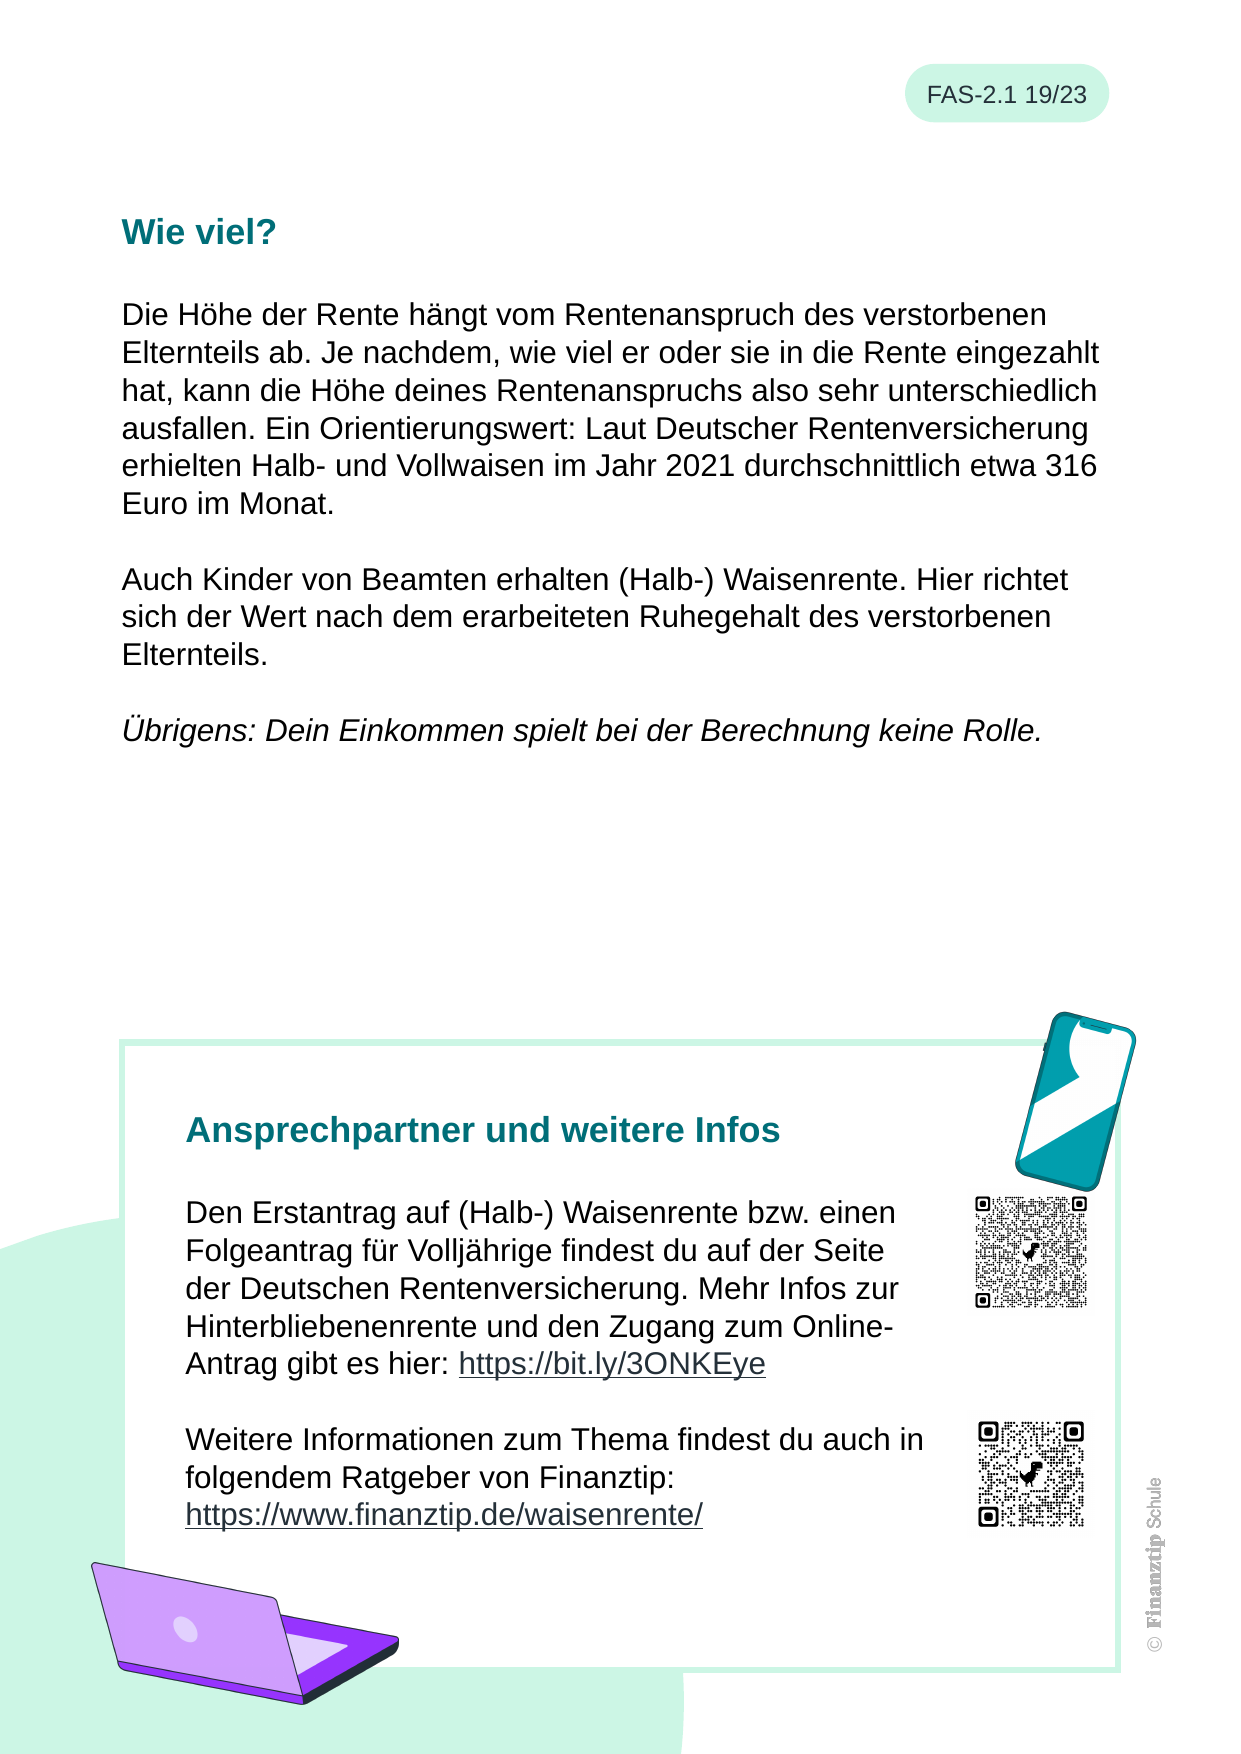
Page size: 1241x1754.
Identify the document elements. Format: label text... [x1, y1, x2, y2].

picture [967, 989, 1183, 1317]
text_box Wie viel? Die Höhe der Rente hängt vom Rentenanspruch des verstorbenen Elternteils ab. Je nachdem, wie viel er oder sie in die Rente eingezahlt hat, kann die Höhe deines Rentenanspruchs also sehr unterschiedlich ausfallen. Ein Orientierungswert: Laut Deutscher Rentenversicherung erhielten Halb- und Vollwaisen im Jahr 2021 durchschnittlich etwa 316 Euro im Monat. Auch Kinder von Beamten erhalten (Halb-) Waisenrente. Hier richtet sich der Wert nach dem erarbeiteten Ruhegehalt des verstorbenen Elternteils. Übrigens: Dein Einkommen spielt bei der Berechnung keine Rolle. [121, 200, 1119, 755]
text_box Ansprechpartner und weitere Infos Den Erstantrag auf (Halb-) Waisenrente bzw. einen Folgeantrag für Volljährige findest du auf der Seite der Deutschen Rentenversicherung. Mehr Infos zur Hinterbliebenenrente und den Zugang zum Online-Antrag gibt es hier: https://bit.ly/3ONKEye Weitere Informationen zum Thema findest du auch in folgendem Ratgeber von Finanztip: https://www.finanztip.de/waisenrente/ [121, 1041, 1119, 1671]
picture [91, 1562, 399, 1705]
picture [967, 1410, 1095, 1538]
picture [1143, 1478, 1165, 1628]
